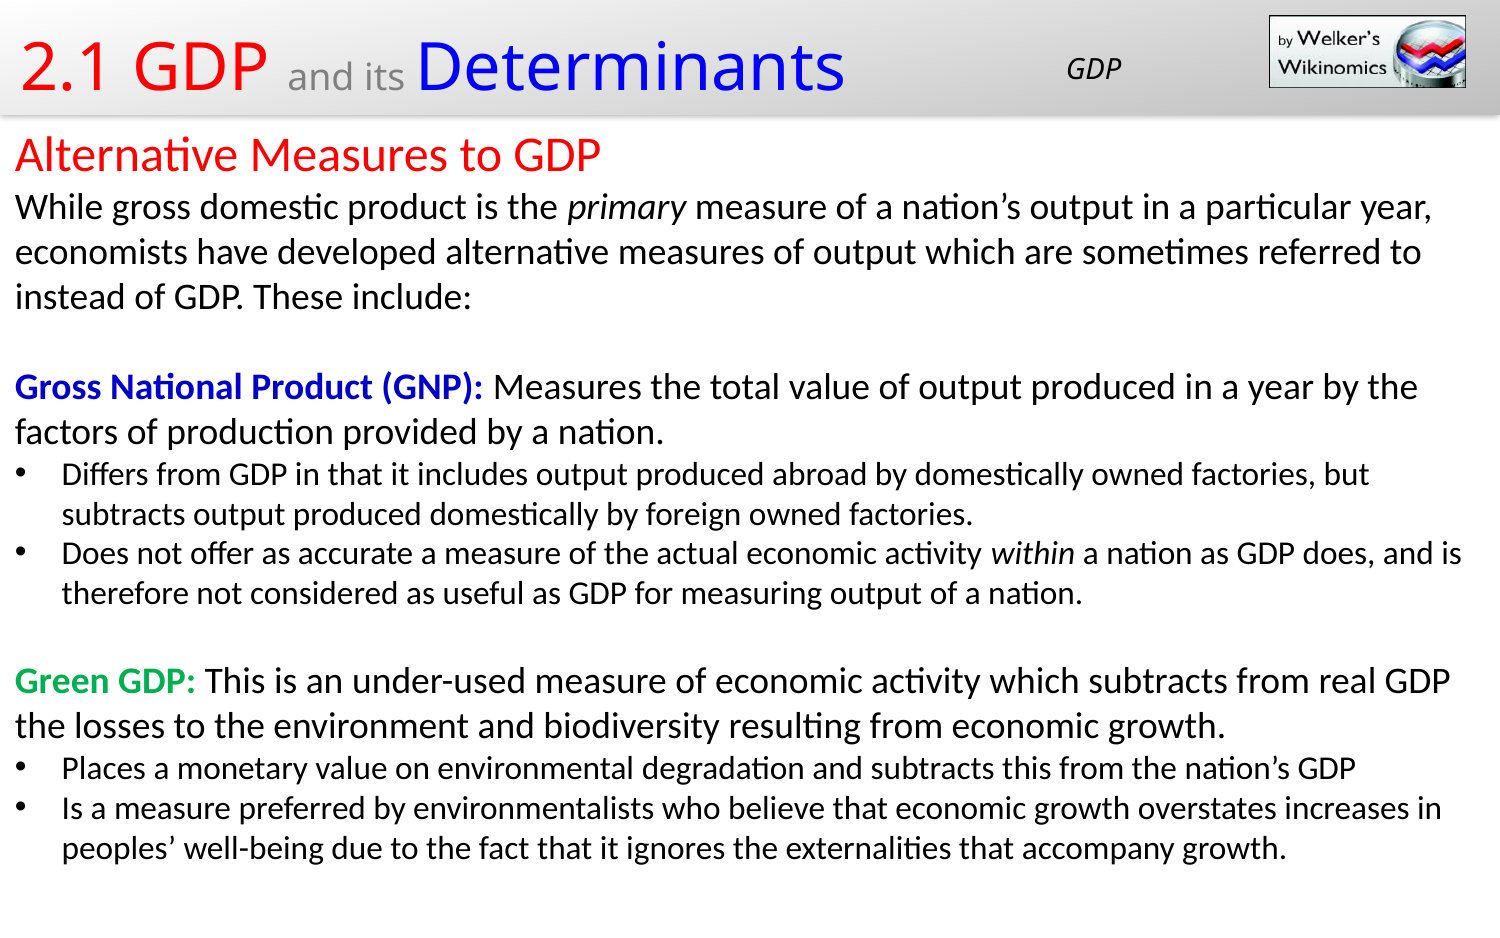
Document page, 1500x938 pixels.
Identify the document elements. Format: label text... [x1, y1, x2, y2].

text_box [0, 0, 1500, 115]
text_box Alternative Measures to GDP While gross domestic product is the primary measure of a nation’s output in a particular year, economists have developed alternative measures of output which are sometimes referred to instead of GDP. These include: Gross National Product (GNP): Measures the total value of output produced in a year by the factors of production provided by a nation. Differs from GDP in that it includes output produced abroad by domestically owned factories, but subtracts output produced domestically by foreign owned factories. Does not offer as accurate a measure of the actual economic activity within a nation as GDP does, and is therefore not considered as useful as GDP for measuring output of a nation. Green GDP: This is an under-used measure of economic activity which subtracts from real GDP the losses to the environment and biodiversity resulting from economic growth. Places a monetary value on environmental degradation and subtracts this from the nation’s GDP Is a measure preferred by environmentalists who believe that economic growth overstates increases in peoples’ well-being due to the fact that it ignores the externalities that accompany growth. [0, 123, 1500, 919]
